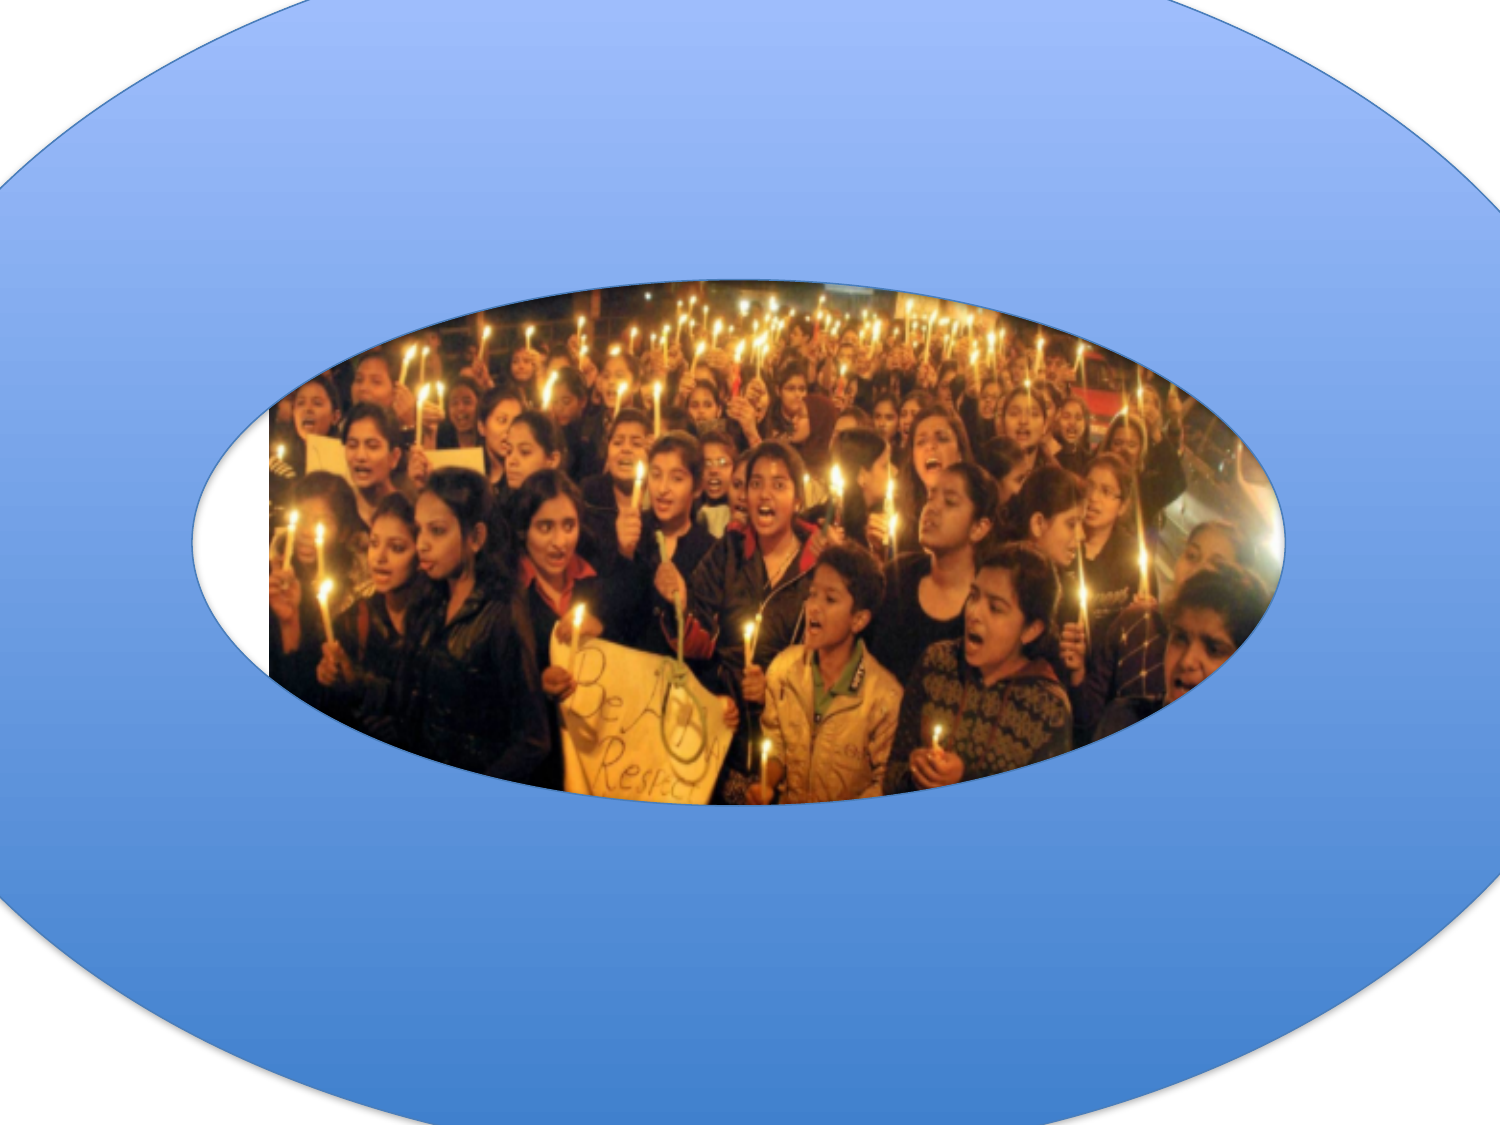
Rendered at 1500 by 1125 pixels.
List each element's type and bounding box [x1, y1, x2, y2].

text_box [0, 0, 1500, 1125]
picture [269, 275, 1282, 927]
